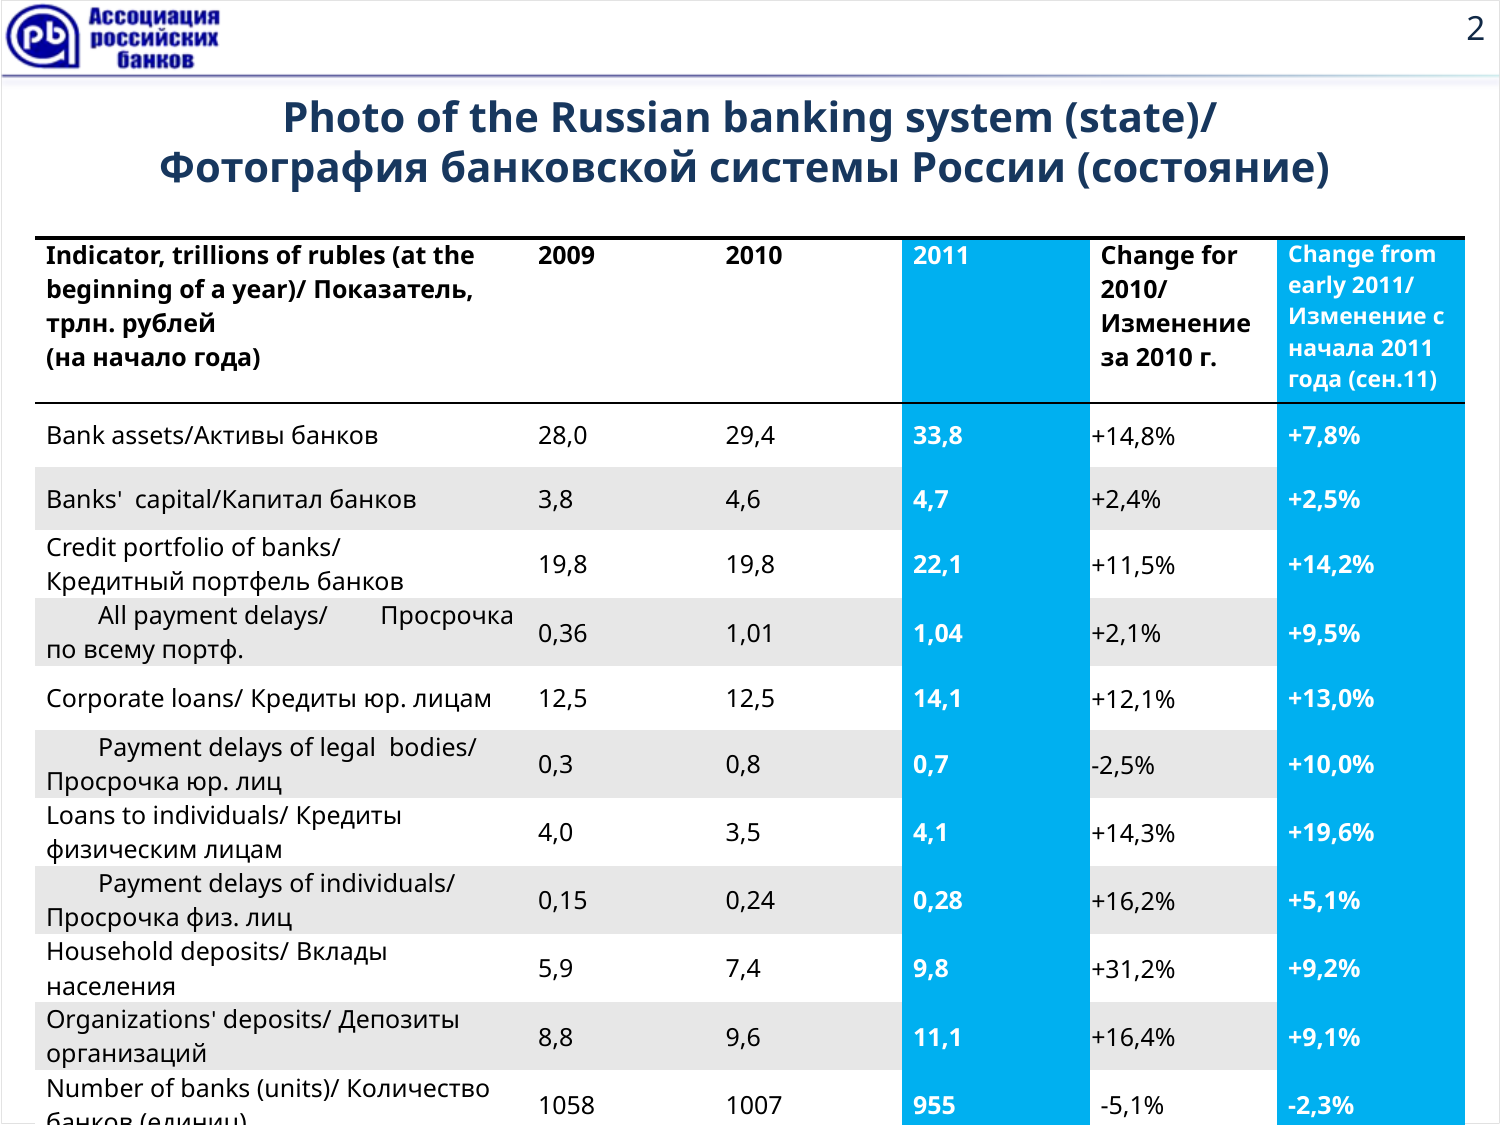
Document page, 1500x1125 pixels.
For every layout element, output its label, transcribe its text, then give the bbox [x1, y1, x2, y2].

table_cell 0,15 [527, 866, 715, 934]
slide_number 2 [1394, 0, 1500, 60]
table_cell 955 [902, 1070, 1090, 1125]
table_cell 14,1 [902, 666, 1090, 730]
table_cell 0,3 [527, 730, 715, 798]
table_cell 0,8 [715, 730, 902, 798]
table_cell 29,4 [715, 404, 902, 467]
table_cell 22,1 [902, 530, 1090, 598]
table_cell -2,5% [1090, 730, 1277, 798]
table_cell 9,8 [902, 934, 1090, 1002]
table_cell 4,1 [902, 798, 1090, 866]
table_cell 0,24 [715, 866, 902, 934]
table_cell +13,0% [1277, 666, 1465, 730]
table_cell 12,5 [715, 666, 902, 730]
table_cell 8,8 [527, 1002, 715, 1070]
table_cell All payment delays/ Просрочка по всему портф. [35, 598, 527, 666]
table_cell 5,9 [527, 934, 715, 1002]
table_cell 1058 [527, 1070, 715, 1125]
table_cell +10,0% [1277, 730, 1465, 798]
table_cell Bank assets/Активы банков [35, 404, 527, 467]
table_cell +16,4% [1090, 1002, 1277, 1070]
table_cell +5,1% [1277, 866, 1465, 934]
table_cell Organizations' deposits/ Депозиты организаций [35, 1002, 527, 1070]
table_header Change from early 2011/ Изменение с начала 2011 года (сен.11) [1277, 240, 1465, 402]
table_cell 4,0 [527, 798, 715, 866]
table_cell +19,6% [1277, 798, 1465, 866]
table_cell +14,8% [1090, 404, 1277, 467]
table_cell Payment delays of legal bodies/ Просрочка юр. лиц [35, 730, 527, 798]
table_cell +14,2% [1277, 530, 1465, 598]
table_cell +16,2% [1090, 866, 1277, 934]
table_cell Corporate loans/ Кредиты юр. лицам [35, 666, 527, 730]
table_cell 7,4 [715, 934, 902, 1002]
table_cell +9,2% [1277, 934, 1465, 1002]
table_cell +11,5% [1090, 530, 1277, 598]
table_cell 4,6 [715, 467, 902, 530]
table_cell 0,36 [527, 598, 715, 666]
table_cell 0,28 [902, 866, 1090, 934]
table_cell 3,8 [527, 467, 715, 530]
table_cell 19,8 [527, 530, 715, 598]
table_cell +2,1% [1090, 598, 1277, 666]
table_cell Number of banks (units)/ Количество банков (единиц) [35, 1070, 527, 1125]
table_cell Household deposits/ Вклады населения [35, 934, 527, 1002]
table_cell +9,5% [1277, 598, 1465, 666]
table_header Indicator, trillions of rubles (at the beginning of a year)/ Показатель, трлн. рублей (на начало года) [35, 240, 527, 402]
table_header 2011 [902, 240, 1090, 402]
table_header 2010 [715, 240, 902, 402]
table_cell -5,1% [1090, 1070, 1277, 1125]
table_cell Payment delays of individuals/ Просрочка физ. лиц [35, 866, 527, 934]
table_cell 1,04 [902, 598, 1090, 666]
table_cell 4,7 [902, 467, 1090, 530]
table_cell 19,8 [715, 530, 902, 598]
table_cell 33,8 [902, 404, 1090, 467]
table_cell 11,1 [902, 1002, 1090, 1070]
table_cell +9,1% [1277, 1002, 1465, 1070]
table_cell +12,1% [1090, 666, 1277, 730]
table_cell Credit portfolio of banks/ Кредитный портфель банков [35, 530, 527, 598]
table_cell Loans to individuals/ Кредиты физическим лицам [35, 798, 527, 866]
table_cell 9,6 [715, 1002, 902, 1070]
table_cell 1,01 [715, 598, 902, 666]
table_header 2009 [527, 240, 715, 402]
table_cell +7,8% [1277, 404, 1465, 467]
table_cell +31,2% [1090, 934, 1277, 1002]
table_cell +2,5% [1277, 467, 1465, 530]
table_cell +14,3% [1090, 798, 1277, 866]
table_cell 12,5 [527, 666, 715, 730]
table_cell 0,7 [902, 730, 1090, 798]
table_cell -2,3% [1277, 1070, 1465, 1125]
table_cell 28,0 [527, 404, 715, 467]
table_cell 1007 [715, 1070, 902, 1125]
table_cell 3,5 [715, 798, 902, 866]
picture [0, 0, 1500, 1125]
table_header Change for 2010/ Изменение за 2010 г. [1090, 240, 1277, 402]
title Photo of the Russian banking system (state)/ Фотография банковской системы России (состояние) [34, 70, 1466, 212]
table_cell Banks' capital/Капитал банков [35, 467, 527, 530]
table_cell +2,4% [1090, 467, 1277, 530]
